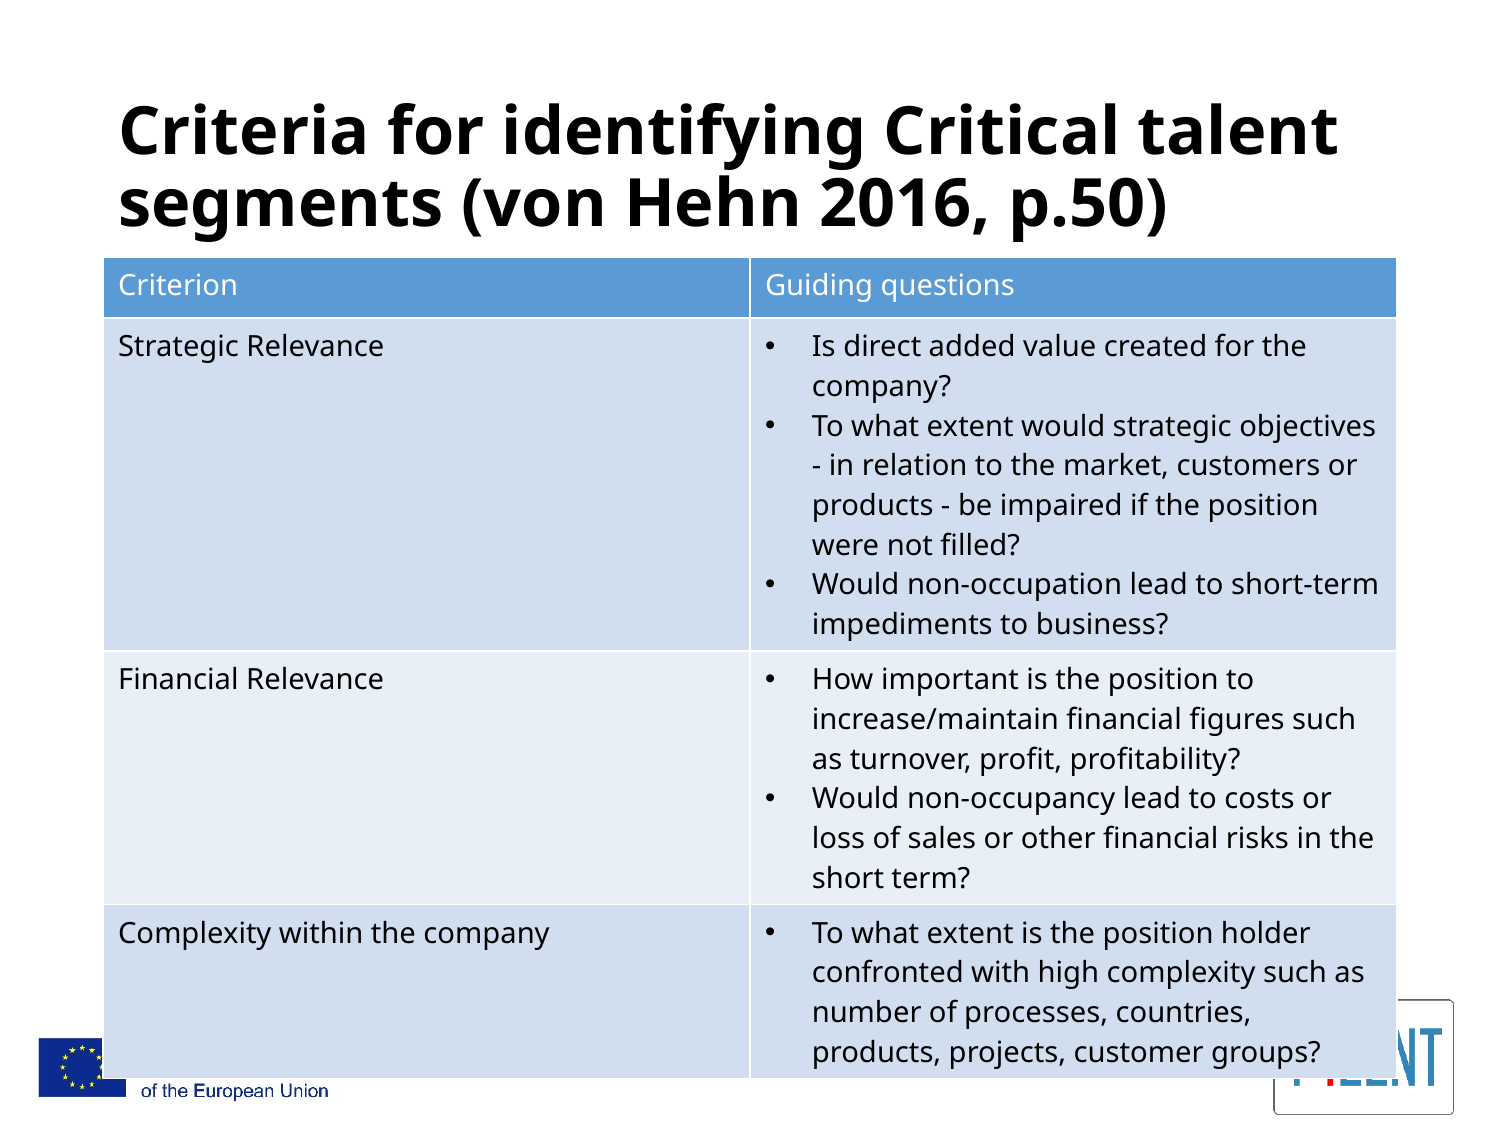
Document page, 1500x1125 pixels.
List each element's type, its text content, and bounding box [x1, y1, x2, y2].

table_cell Complexity within the company [104, 905, 749, 1078]
table_header Guiding questions [751, 258, 1396, 317]
table_cell How important is the position to increase/maintain financial figures such as turnover, profit, profitability? Would non-occupancy lead to costs or loss of sales or other financial risks in the short term? [751, 652, 1396, 904]
picture [1273, 999, 1454, 1115]
table_cell Is direct added value created for the company? To what extent would strategic objectives - in relation to the market, customers or products - be impaired if the position were not filled? Would non-occupation lead to short-term impediments to business? [751, 319, 1396, 650]
title Criteria for identifying Critical talent segments (von Hehn 2016, p.50) [103, 59, 1397, 256]
table_header Criterion [104, 258, 749, 317]
table_cell To what extent is the position holder confronted with high complexity such as number of processes, countries, products, projects, customer groups? [751, 905, 1396, 1078]
table_cell Strategic Relevance [104, 319, 749, 650]
table_cell Financial Relevance [104, 652, 749, 904]
picture [20, 1033, 343, 1103]
